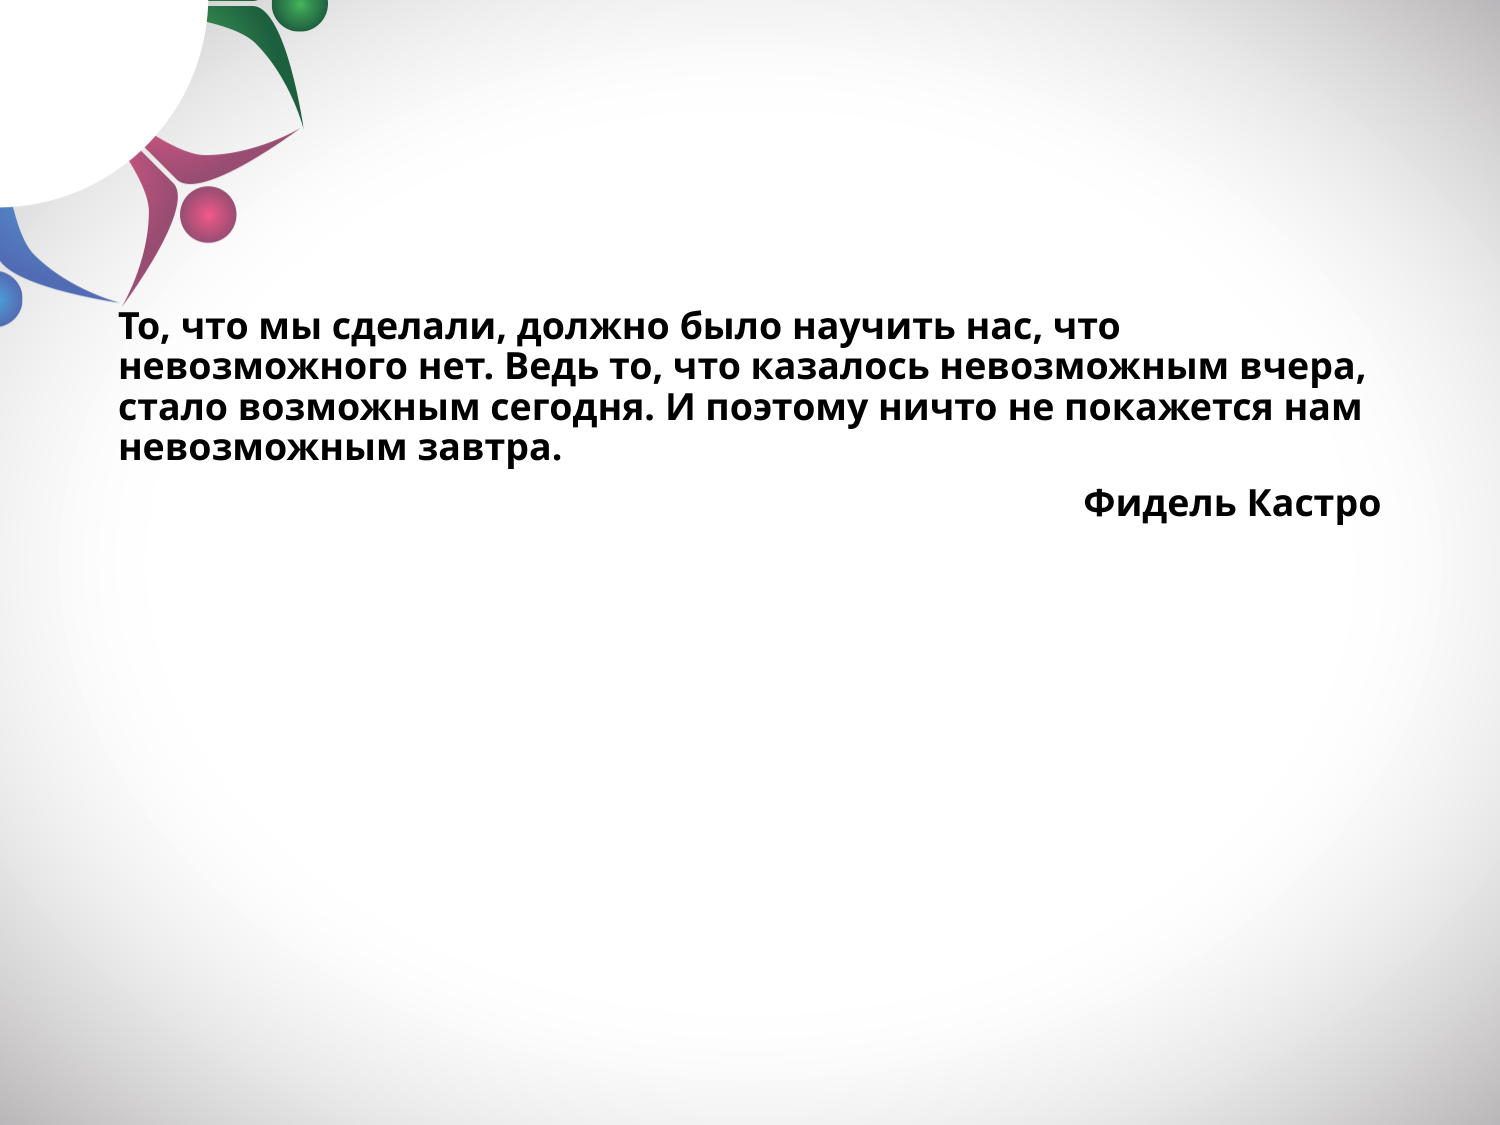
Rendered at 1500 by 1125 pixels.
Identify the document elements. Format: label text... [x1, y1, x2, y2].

list То, что мы сделали, должно было научить нас, что невозможного нет. Ведь то, что казалось невозможным вчера, стало возможным сегодня. И поэтому ничто не покажется нам невозможным завтра. Фидель Кастро [103, 299, 1397, 1014]
picture [0, 0, 1500, 1125]
